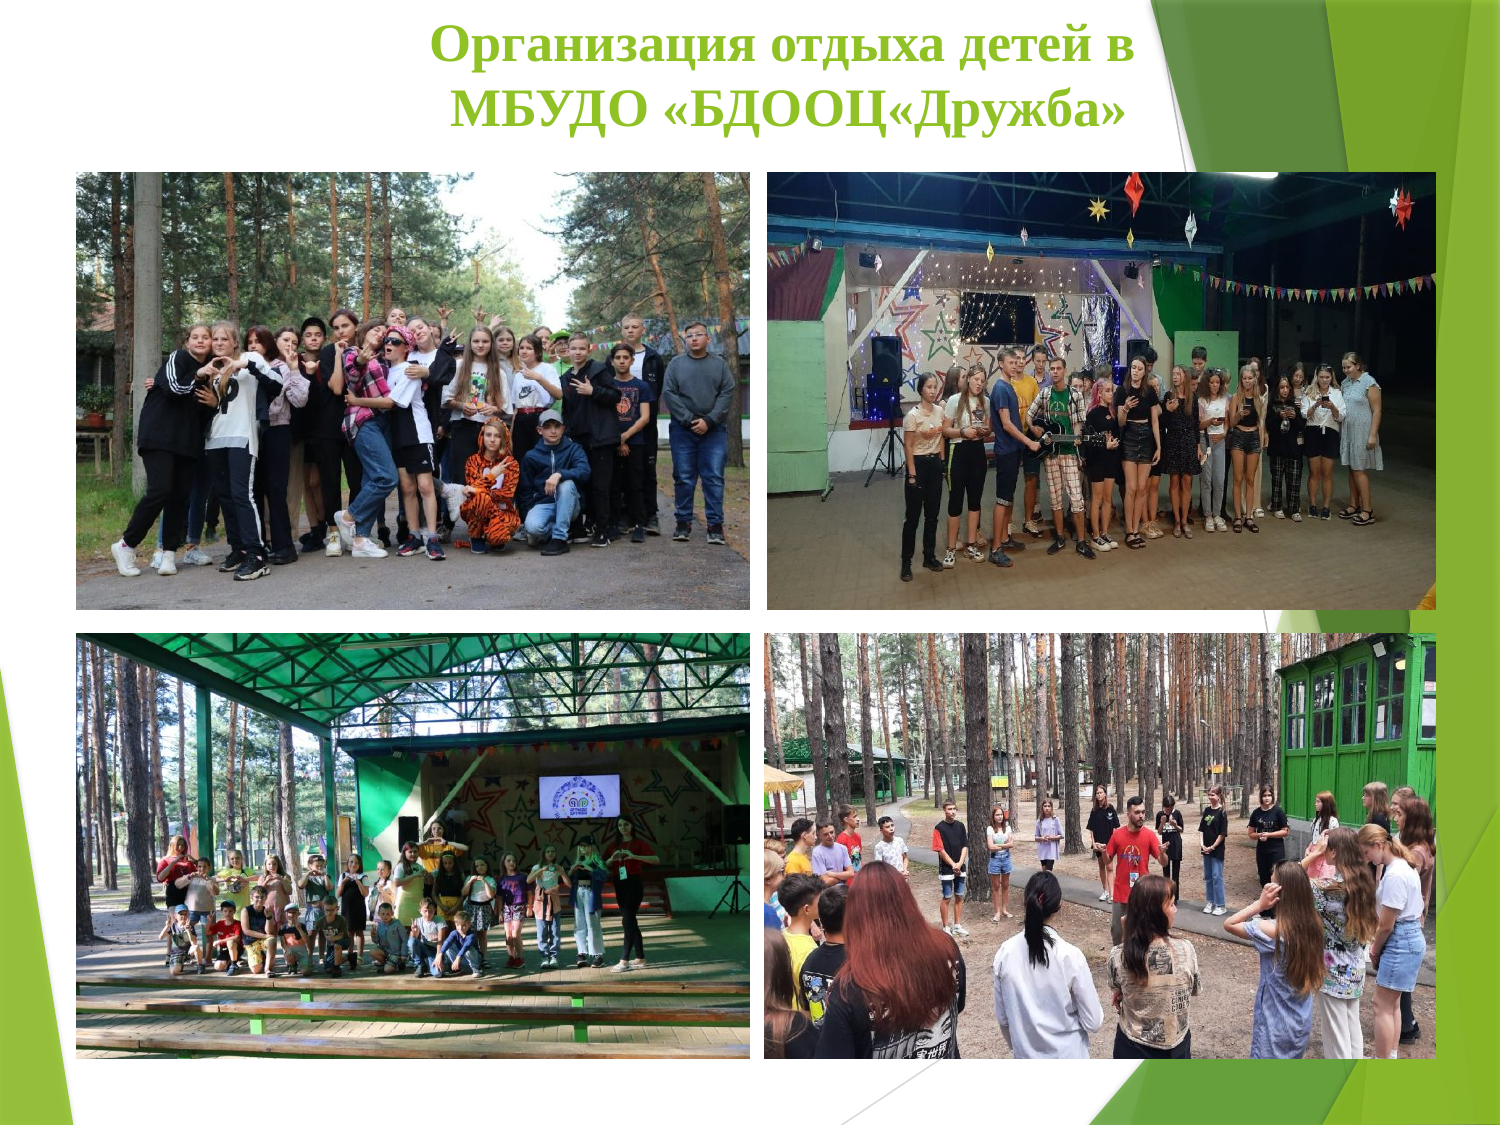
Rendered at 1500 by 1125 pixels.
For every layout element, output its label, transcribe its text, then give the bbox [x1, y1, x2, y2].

title Организация отдыха детей в МБУДО «БДООЦ«Дружба» [152, 0, 1428, 188]
picture [764, 632, 1436, 1060]
picture [76, 172, 751, 611]
picture [76, 632, 751, 1060]
picture [767, 172, 1436, 611]
